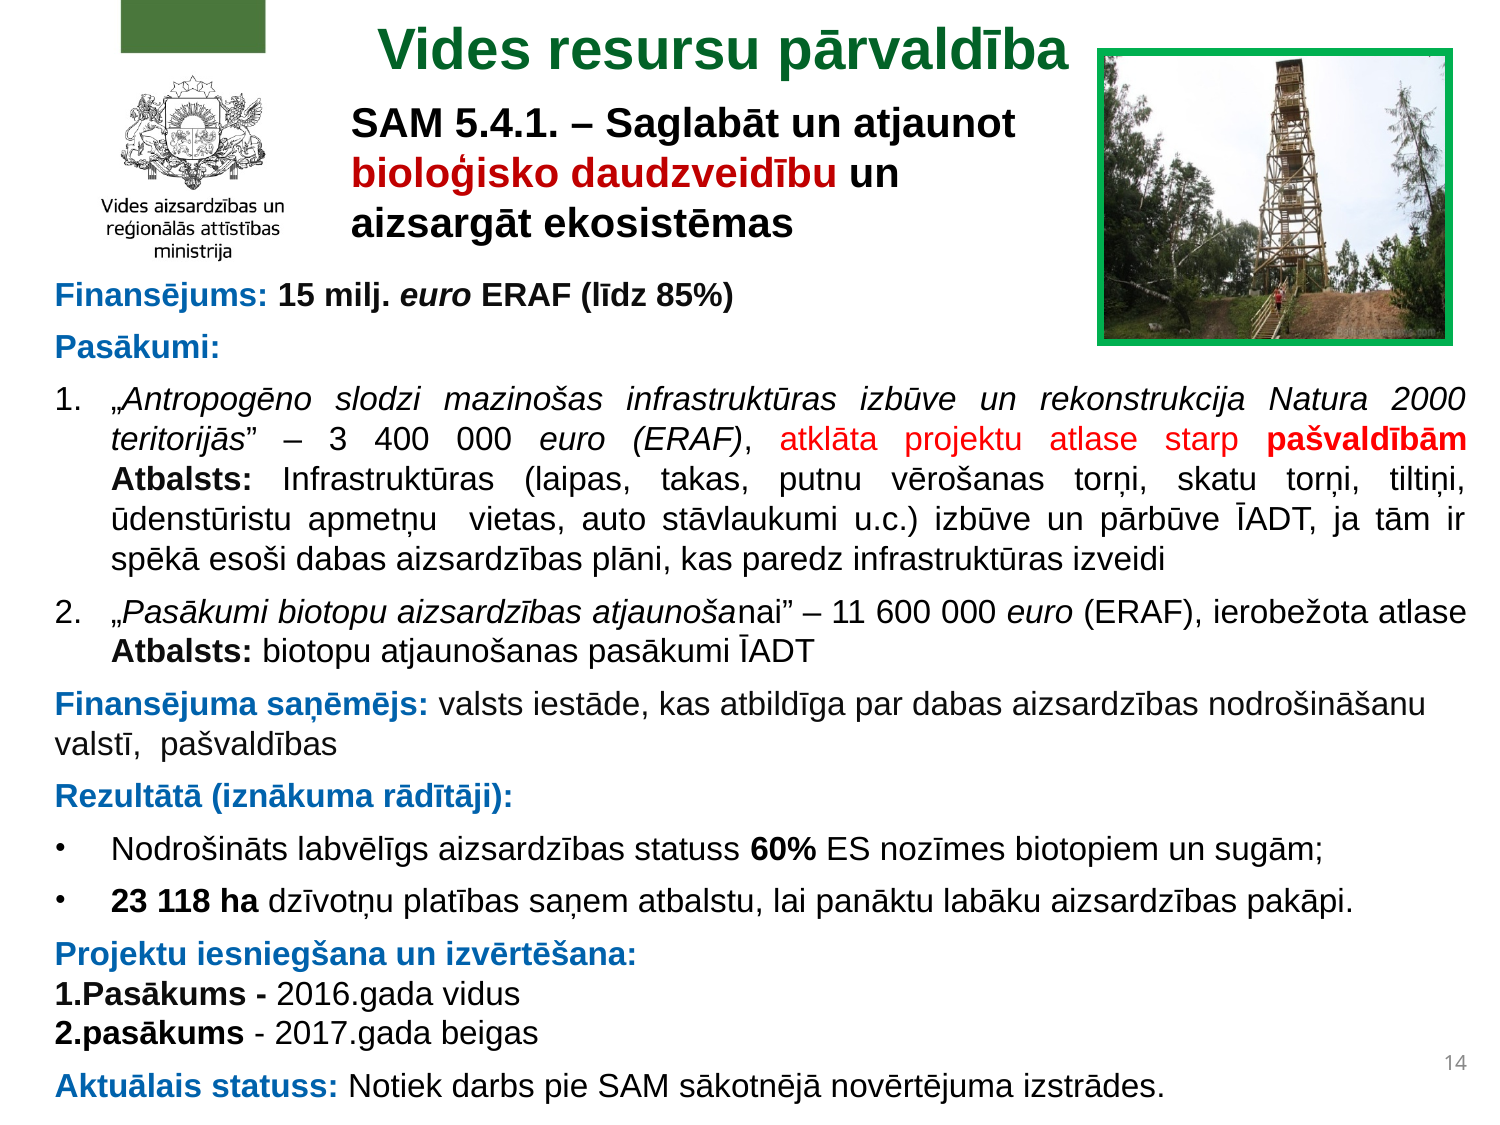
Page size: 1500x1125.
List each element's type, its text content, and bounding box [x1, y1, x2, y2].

text_box Finansējums: 15 milj. euro ERAF (līdz 85%) Pasākumi: „Antropogēno slodzi mazinošas infrastruktūras izbūve un rekonstrukcija Natura 2000 teritorijās” – 3 400 000 euro (ERAF), atklāta projektu atlase starp pašvaldībām Atbalsts: Infrastruktūras (laipas, takas, putnu vērošanas torņi, skatu torņi, tiltiņi, ūdenstūristu apmetņu vietas, auto stāvlaukumi u.c.) izbūve un pārbūve ĪADT, ja tām ir spēkā esoši dabas aizsardzības plāni, kas paredz infrastruktūras izveidi „Pasākumi biotopu aizsardzības atjaunošanai” – 11 600 000 euro (ERAF), ierobežota atlase Atbalsts: biotopu atjaunošanas pasākumi ĪADT Finansējuma saņēmējs: valsts iestāde, kas atbildīga par dabas aizsardzības nodrošināšanu valstī, pašvaldības Rezultātā (iznākuma rādītāji): Nodrošināts labvēlīgs aizsardzības statuss 60% ES nozīmes biotopiem un sugām; 23 118 ha dzīvotņu platības saņem atbalstu, lai panāktu labāku aizsardzības pakāpi. Projektu iesniegšana un izvērtēšana: 1.Pasākums - 2016.gada vidus 2.pasākums - 2017.gada beigas Aktuālais statuss: Notiek darbs pie SAM sākotnējā novērtējuma izstrādes. [39, 265, 1483, 1125]
picture [1103, 55, 1446, 340]
text_box SAM 5.4.1. – Saglabāt un atjaunot bioloģisko daudzveidību un aizsargāt ekosistēmas [336, 90, 1082, 304]
text_box Vides resursu pārvaldība [0, 4, 1447, 90]
picture [48, 0, 338, 4]
picture [48, 90, 336, 265]
